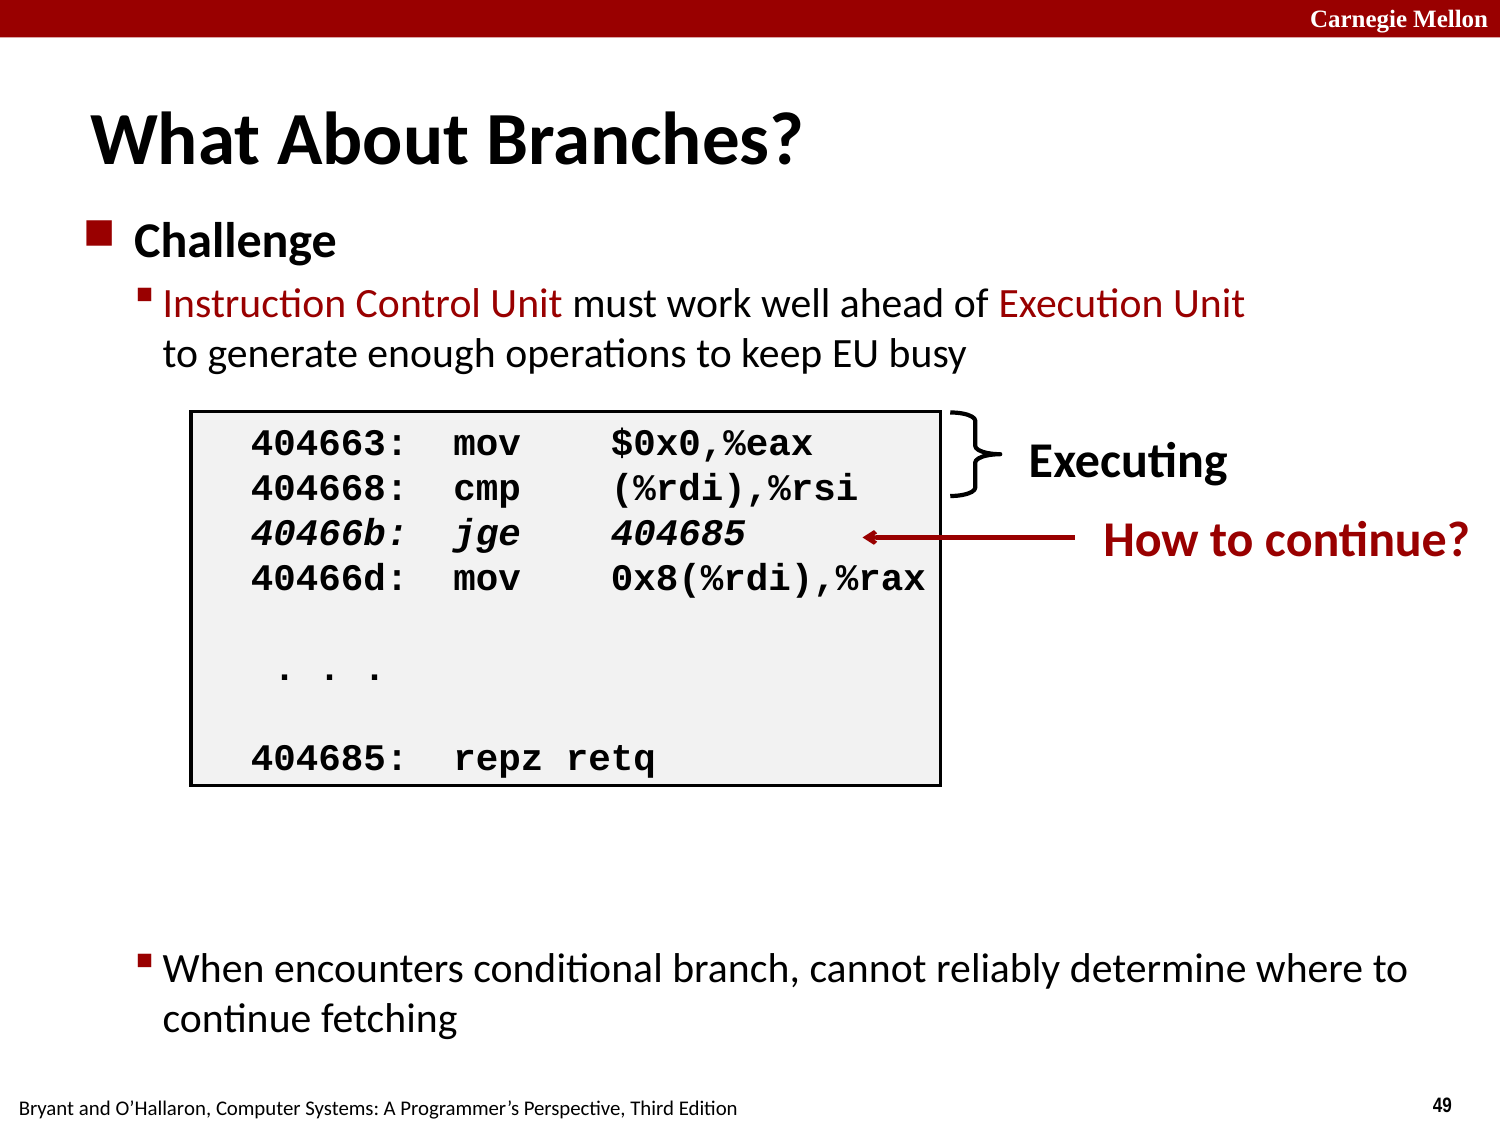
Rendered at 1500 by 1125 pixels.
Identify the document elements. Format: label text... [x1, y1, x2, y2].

text_box [950, 412, 1001, 497]
list Challenge Instruction Control Unit must work well ahead of Execution Unit to generate enough operations to keep EU busy When encounters conditional branch, cannot reliably determine where to continue fetching [72, 199, 1488, 1044]
text_box How to continue? [1088, 499, 1486, 575]
text_box 404663: mov $0x0,%eax 404668: cmp (%rdi),%rsi 40466b: jge 404685 40466d: mov 0x8(%rdi),%rax . . . 404685: repz retq [191, 411, 941, 786]
text_box Executing [1013, 420, 1243, 496]
title What About Branches? [74, 87, 1129, 182]
